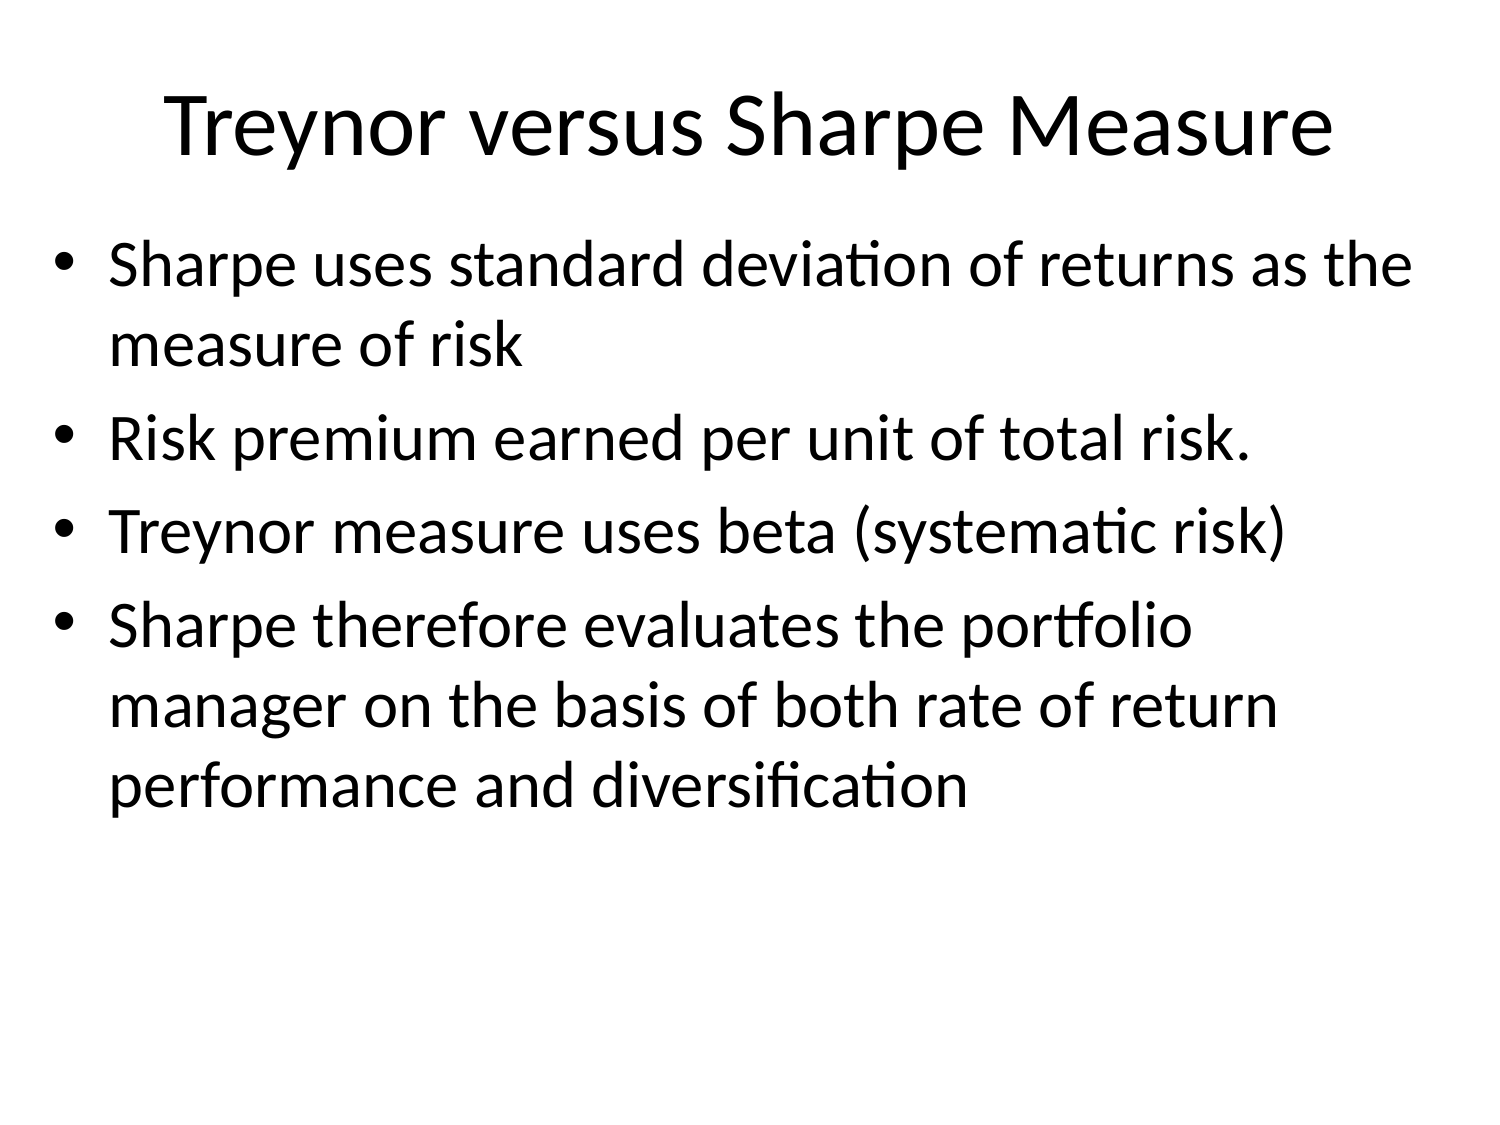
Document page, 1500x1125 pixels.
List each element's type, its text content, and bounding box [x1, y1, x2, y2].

title Treynor versus Sharpe Measure [112, 24, 1388, 212]
list Sharpe uses standard deviation of returns as the measure of risk Risk premium earned per unit of total risk. Treynor measure uses beta (systematic risk) Sharpe therefore evaluates the portfolio manager on the basis of both rate of return performance and diversification [37, 212, 1463, 1063]
